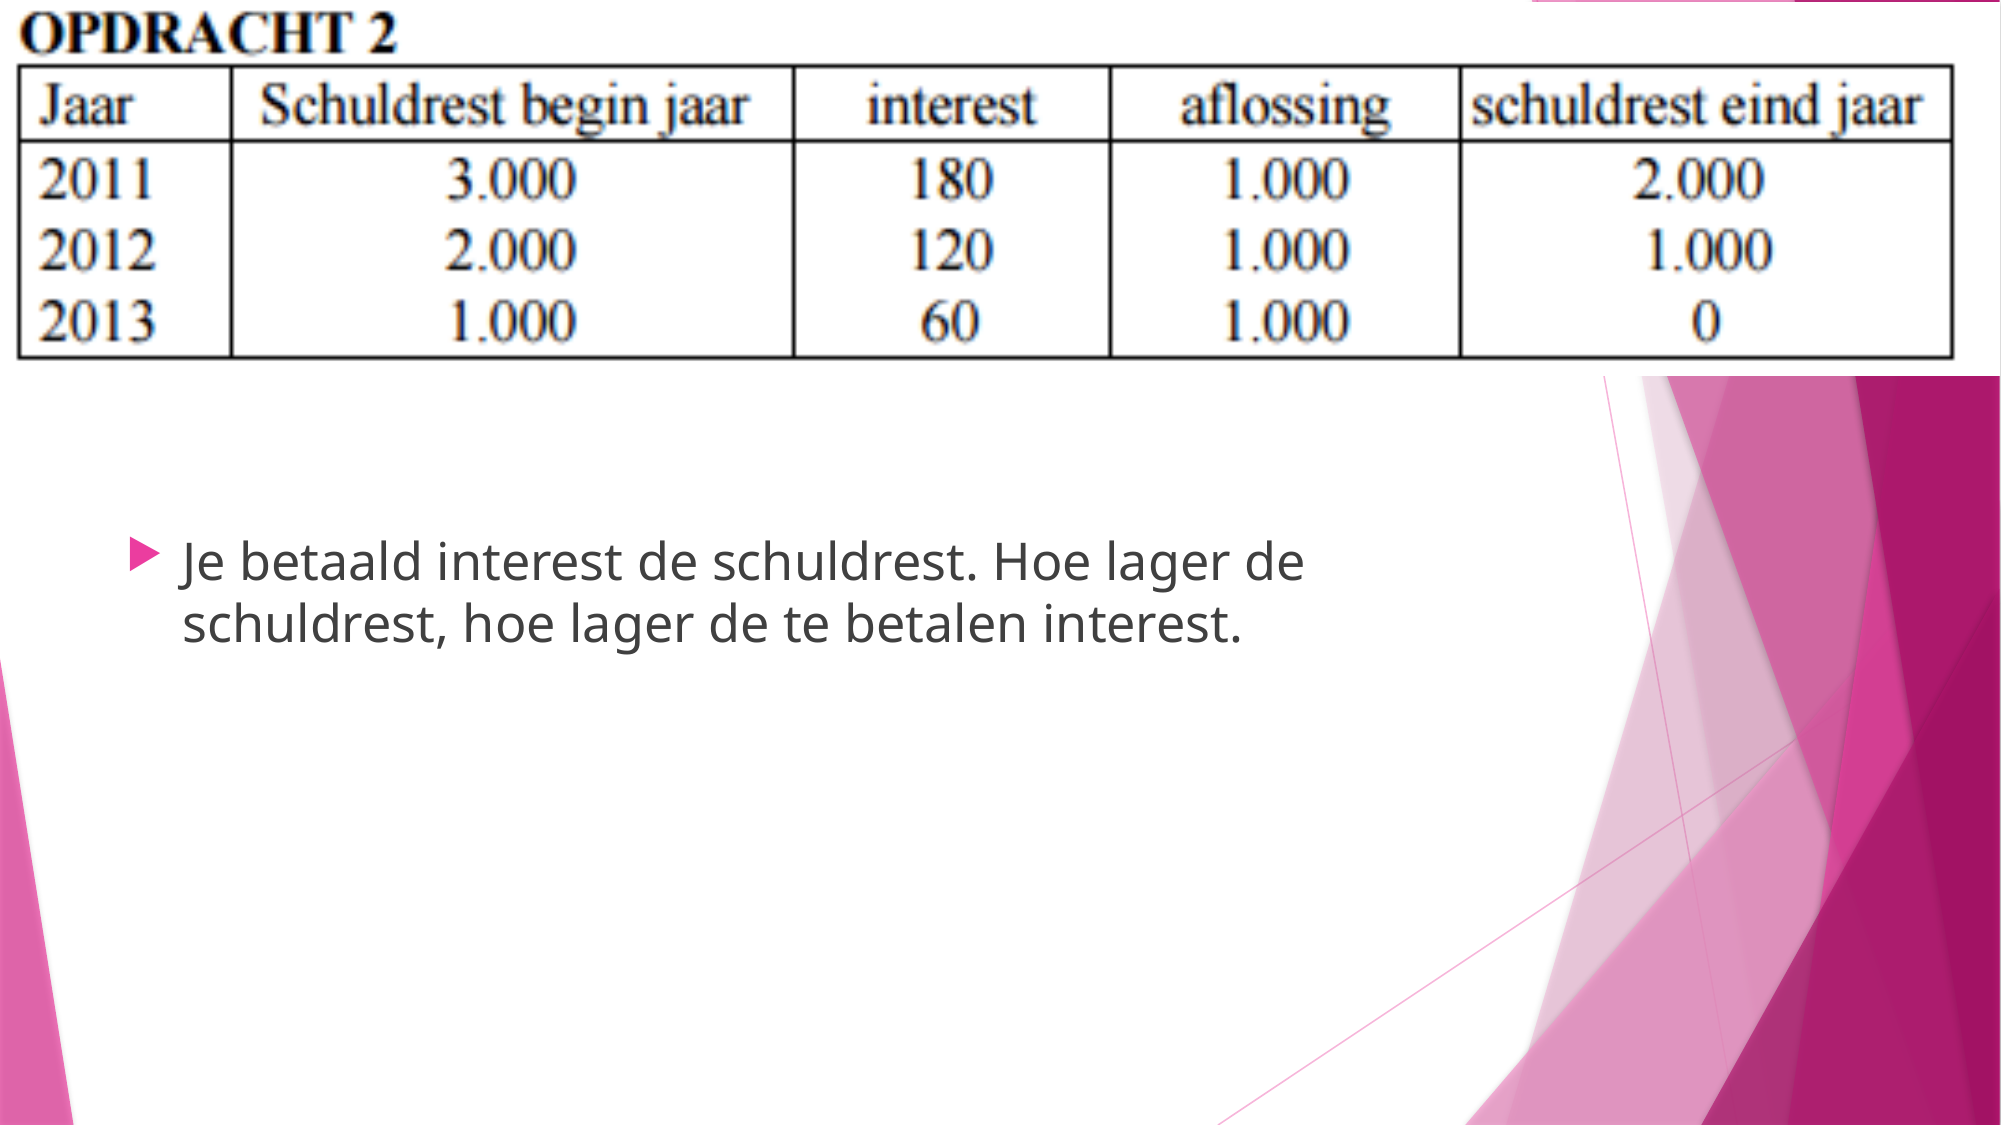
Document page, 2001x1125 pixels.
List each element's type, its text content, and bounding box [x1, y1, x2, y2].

picture [0, 2, 2000, 376]
list Je betaald interest de schuldrest. Hoe lager de schuldrest, hoe lager de te betalen interest. [111, 387, 1522, 992]
